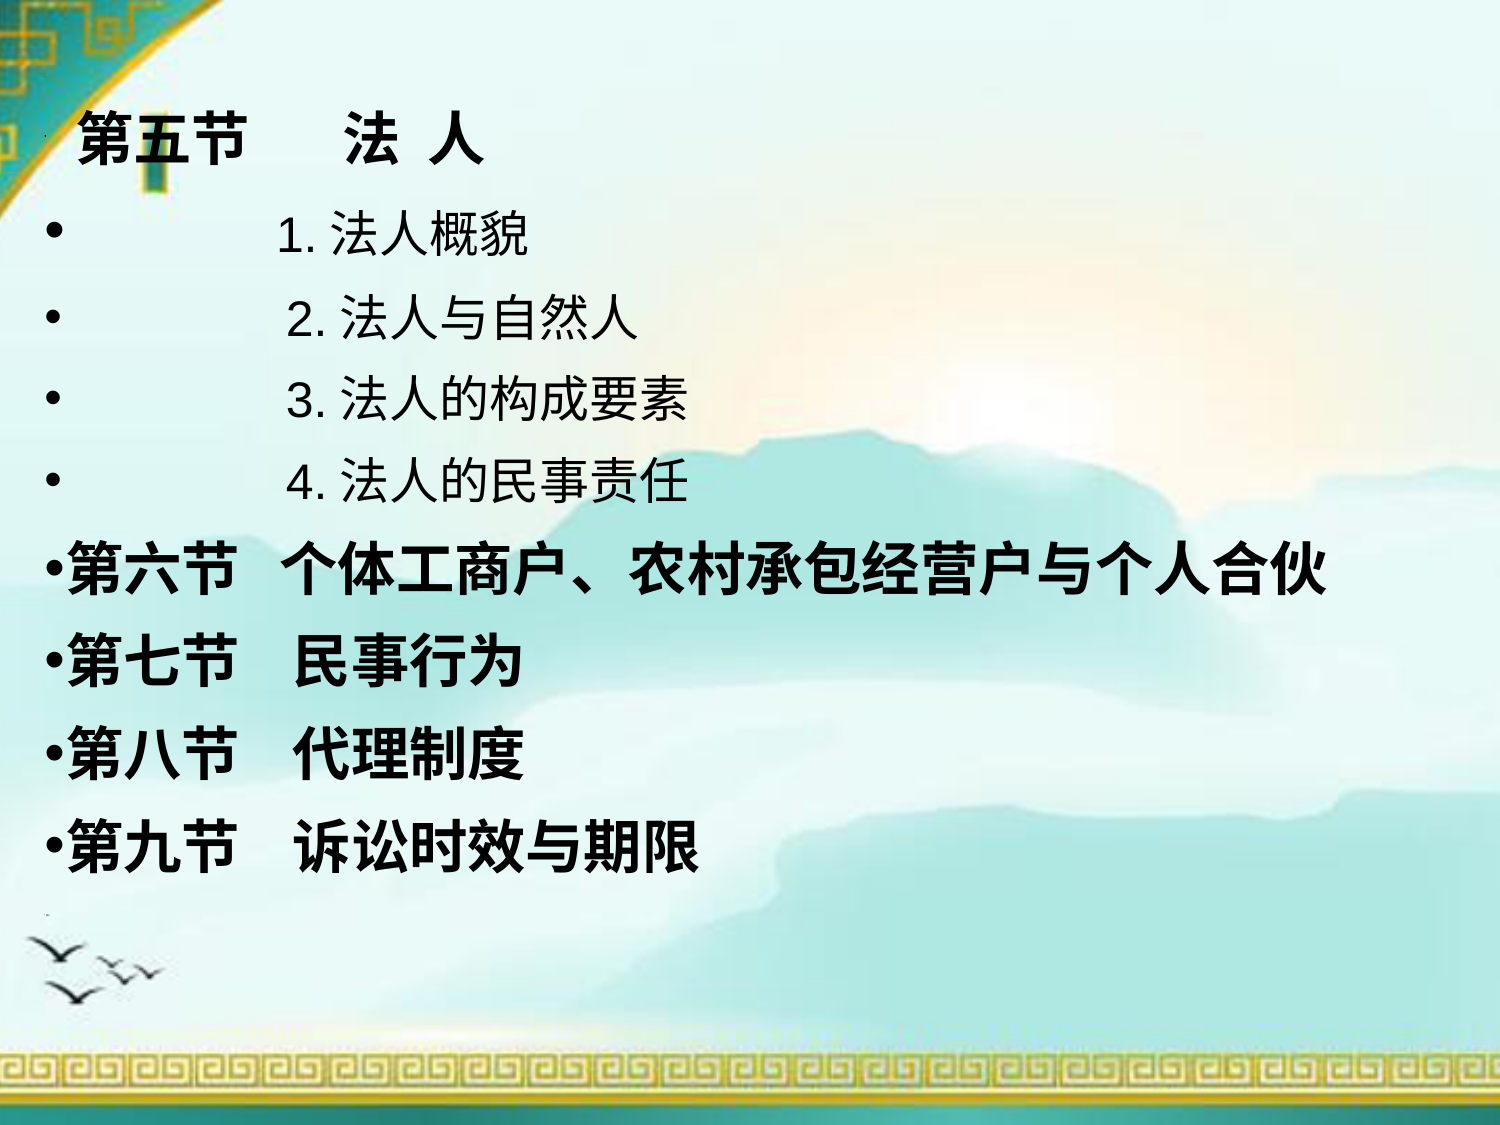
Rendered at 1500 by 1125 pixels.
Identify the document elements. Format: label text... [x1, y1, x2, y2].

list 第五节 法 人 1.法人概貌 2.法人与自然人 3.法人的构成要素 4.法人的民事责任 第六节 个体工商户、农村承包经营户与个人合伙 第七节 民事行为 第八节 代理制度 第九节 诉讼时效与期限 第三 [29, 66, 1471, 925]
picture [0, 0, 1500, 1125]
